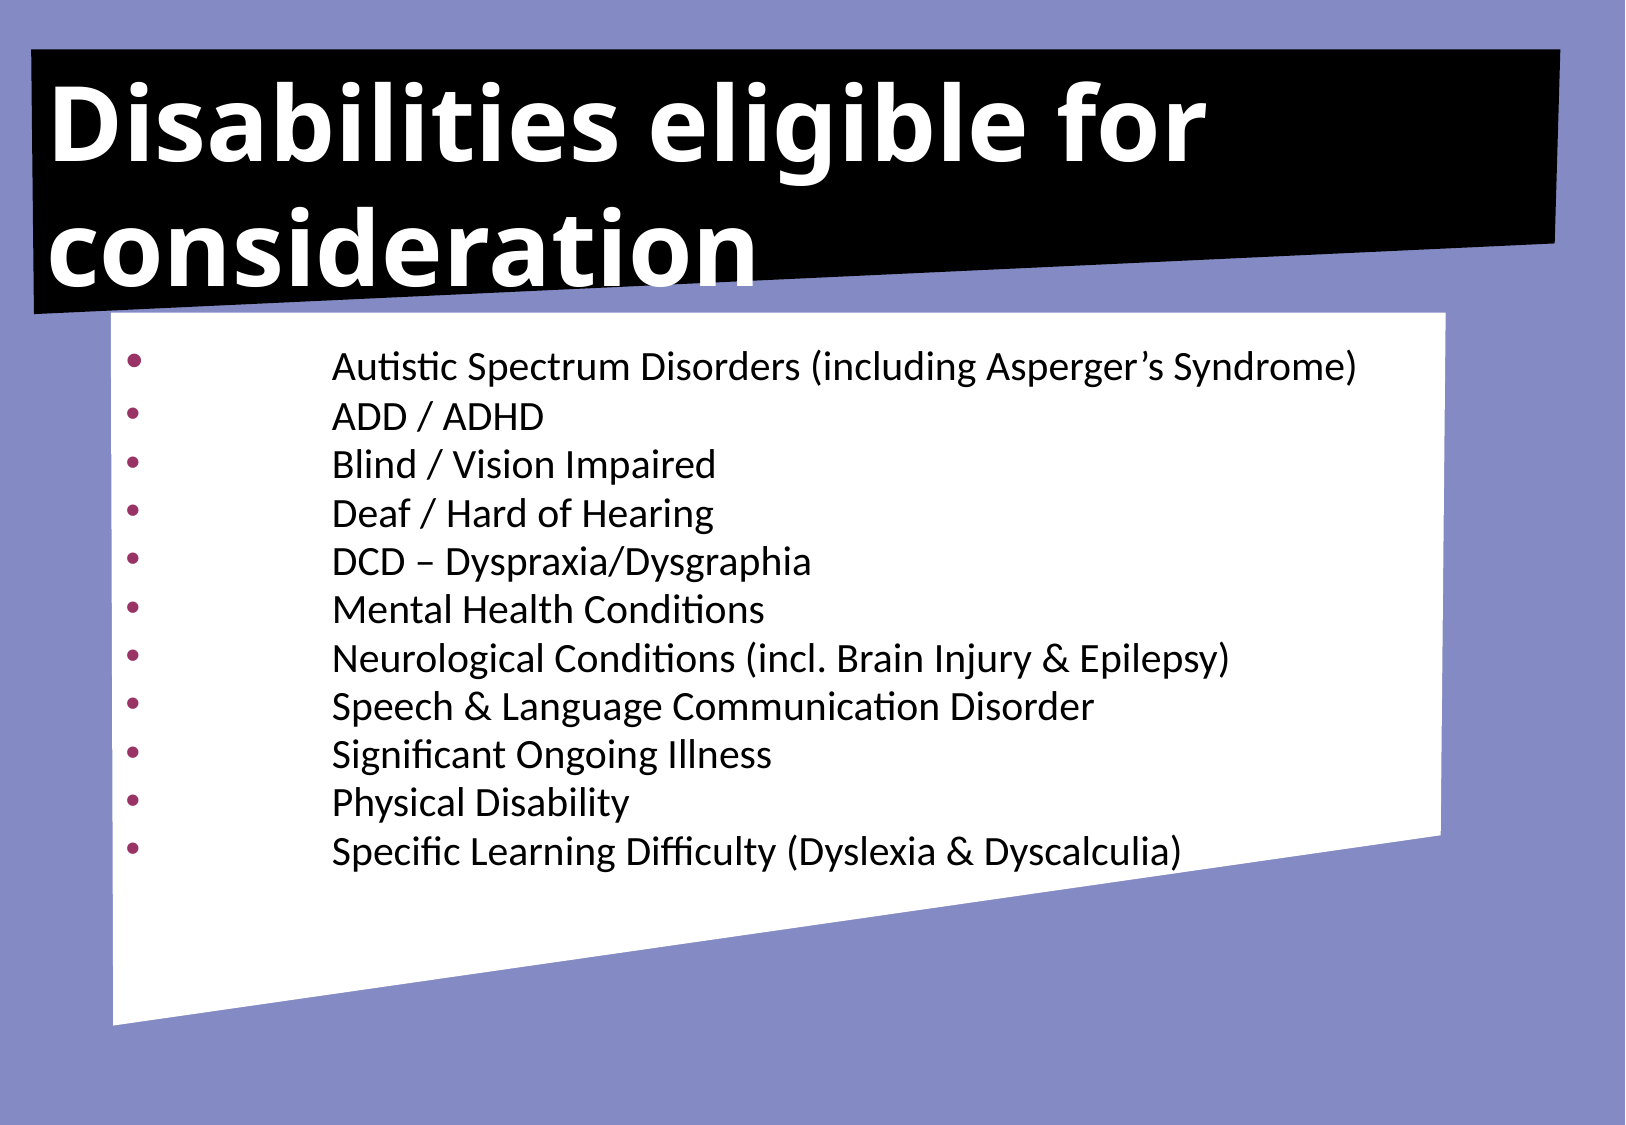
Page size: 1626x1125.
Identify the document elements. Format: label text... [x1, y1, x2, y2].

text_box Disabilities eligible for consideration [31, 49, 1561, 315]
text_box Autistic Spectrum Disorders (including Asperger’s Syndrome) ADD / ADHD Blind / Vision Impaired Deaf / Hard of Hearing DCD – Dyspraxia/Dysgraphia Mental Health Conditions Neurological Conditions (incl. Brain Injury & Epilepsy) Speech & Language Communication Disorder Significant Ongoing Illness Physical Disability Specific Learning Difficulty (Dyslexia & Dyscalculia) [110, 312, 1446, 1026]
text_box [91, 314, 1544, 1032]
